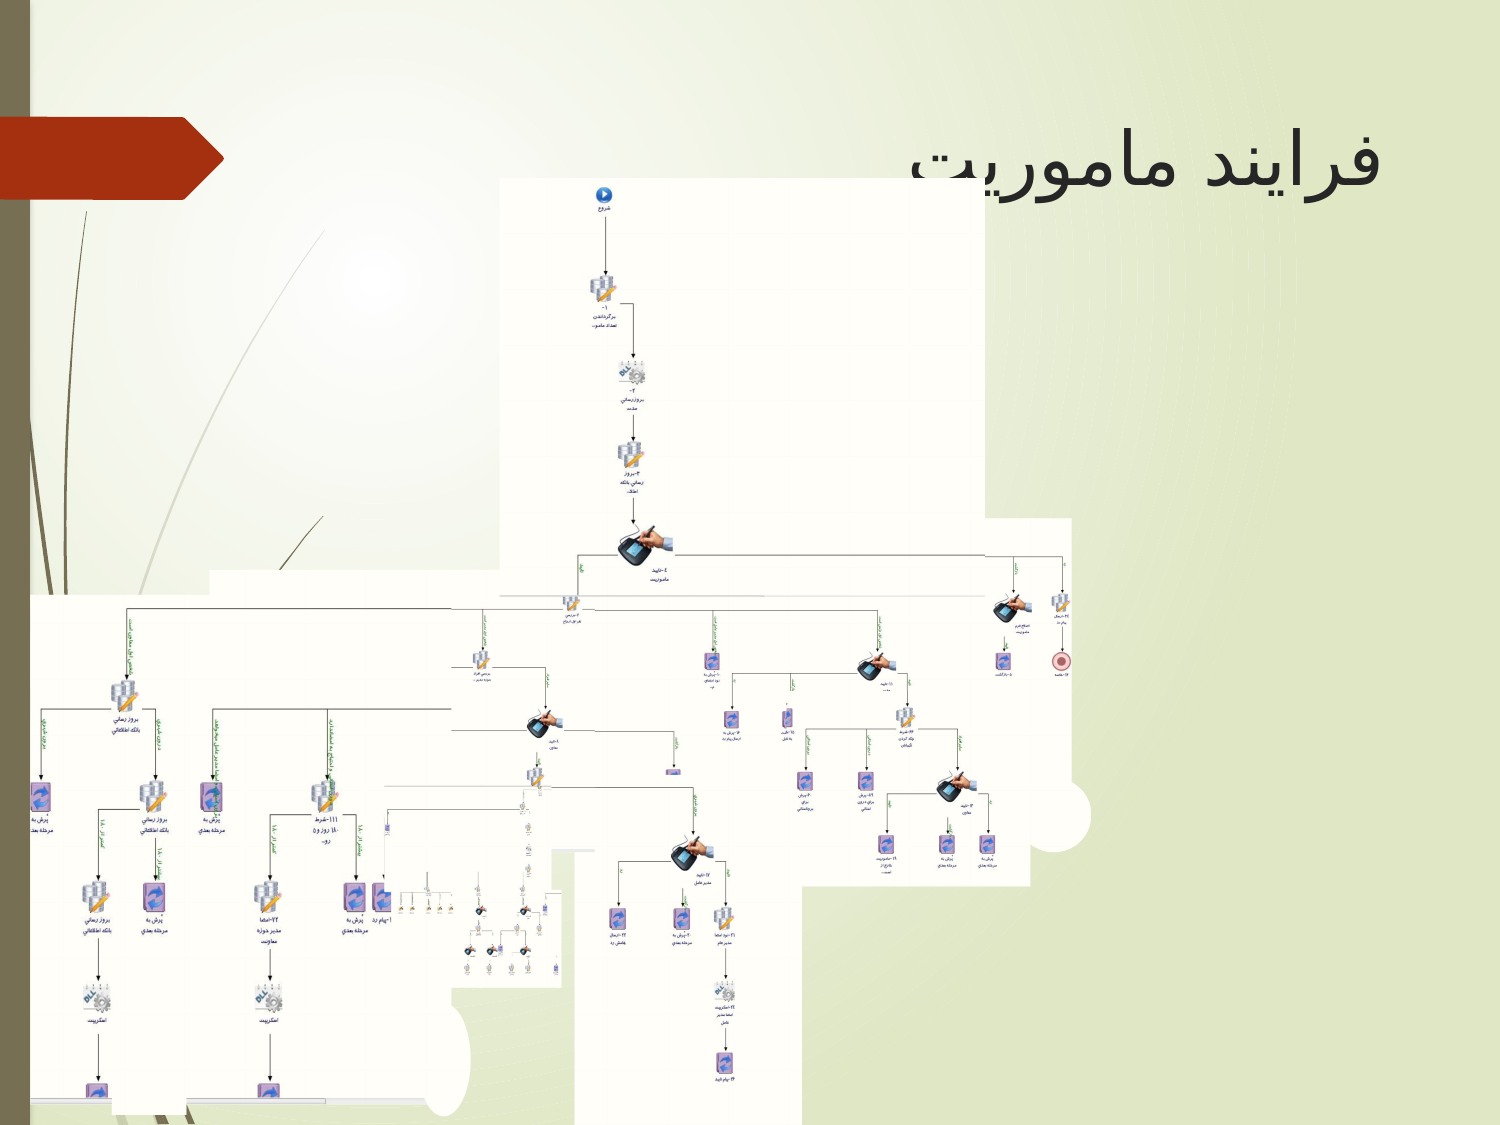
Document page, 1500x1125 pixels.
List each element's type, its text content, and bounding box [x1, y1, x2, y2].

title فرایند ماموریت [319, 102, 1400, 313]
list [0, 177, 1092, 1125]
